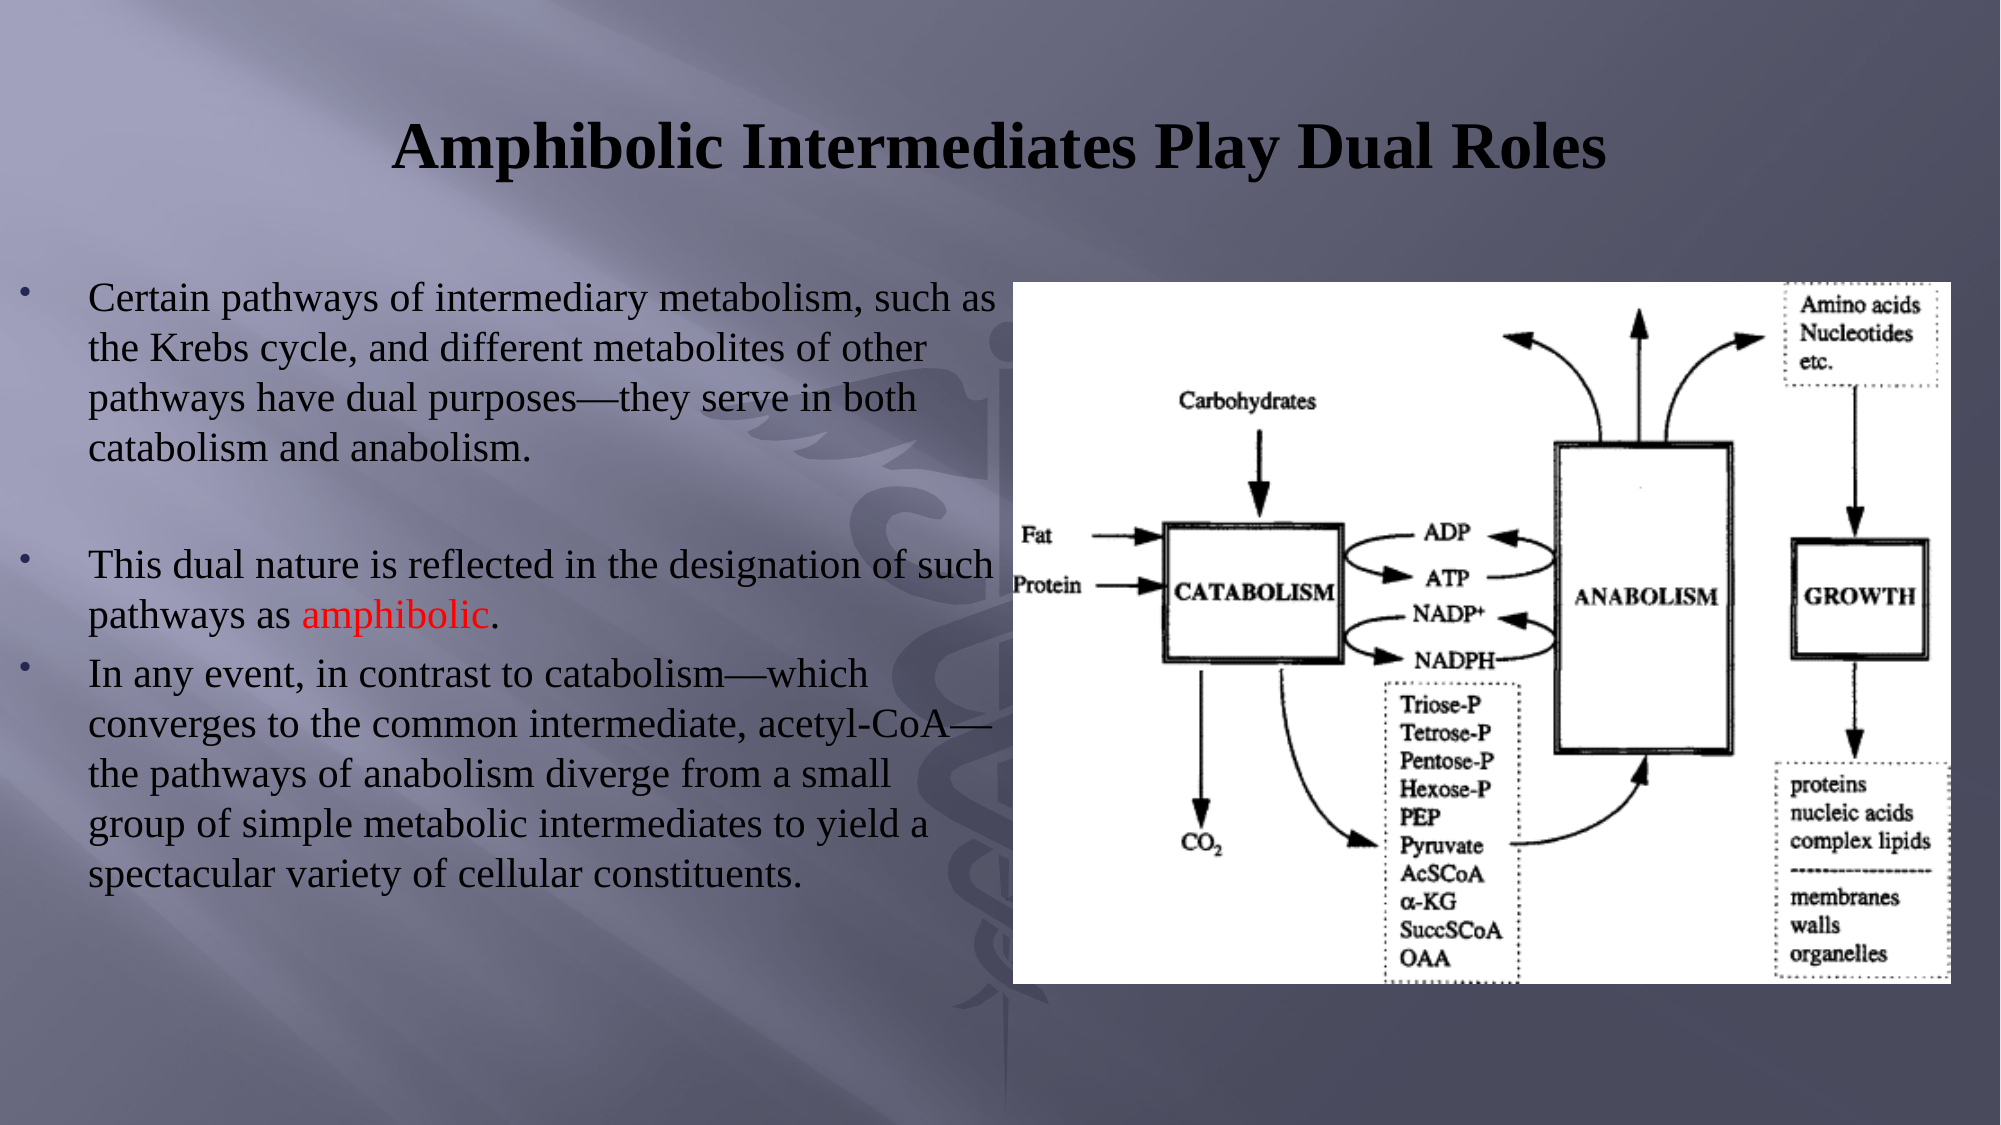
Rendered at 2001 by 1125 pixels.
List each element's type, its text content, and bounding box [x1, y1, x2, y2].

list Certain pathways of intermediary metabolism, such as the Krebs cycle, and different metabolites of other pathways have dual purposes—they serve in both catabolism and anabolism. This dual nature is reflected in the designation of such pathways as amphibolic. In any event, in contrast to catabolism—which converges to the common intermediate, acetyl-CoA—the pathways of anabolism diverge from a small group of simple metabolic intermediates to yield a spectacular variety of cellular constituents. [0, 262, 1014, 1005]
title Amphibolic Intermediates Play Dual Roles [99, 45, 1900, 233]
picture [1013, 282, 1951, 984]
